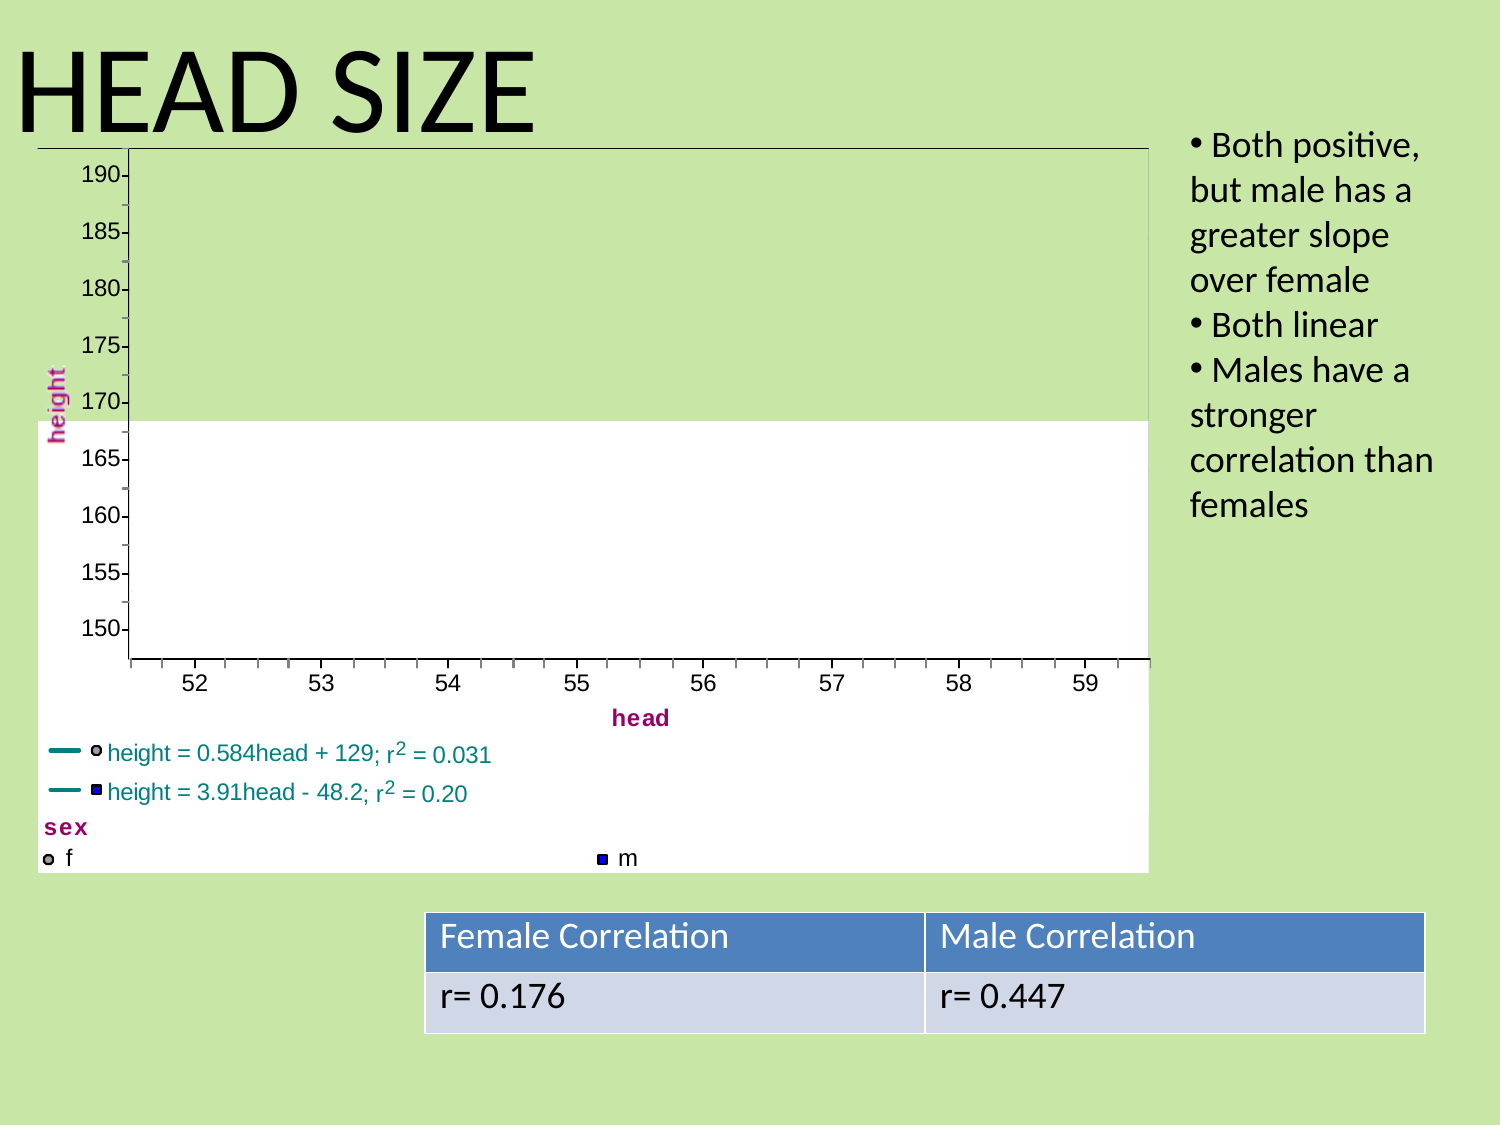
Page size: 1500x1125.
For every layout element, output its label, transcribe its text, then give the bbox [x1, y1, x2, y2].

picture [37, 99, 1152, 876]
text_box Both positive, but male has a greater slope over female Both linear Males have a stronger correlation than females [1174, 112, 1463, 578]
table_cell r= 0.176 [426, 973, 924, 1033]
table_header Female Correlation [426, 913, 924, 972]
text_box HEAD SIZE [0, 0, 988, 165]
table_header Male Correlation [926, 913, 1424, 972]
table_cell r= 0.447 [926, 973, 1424, 1033]
